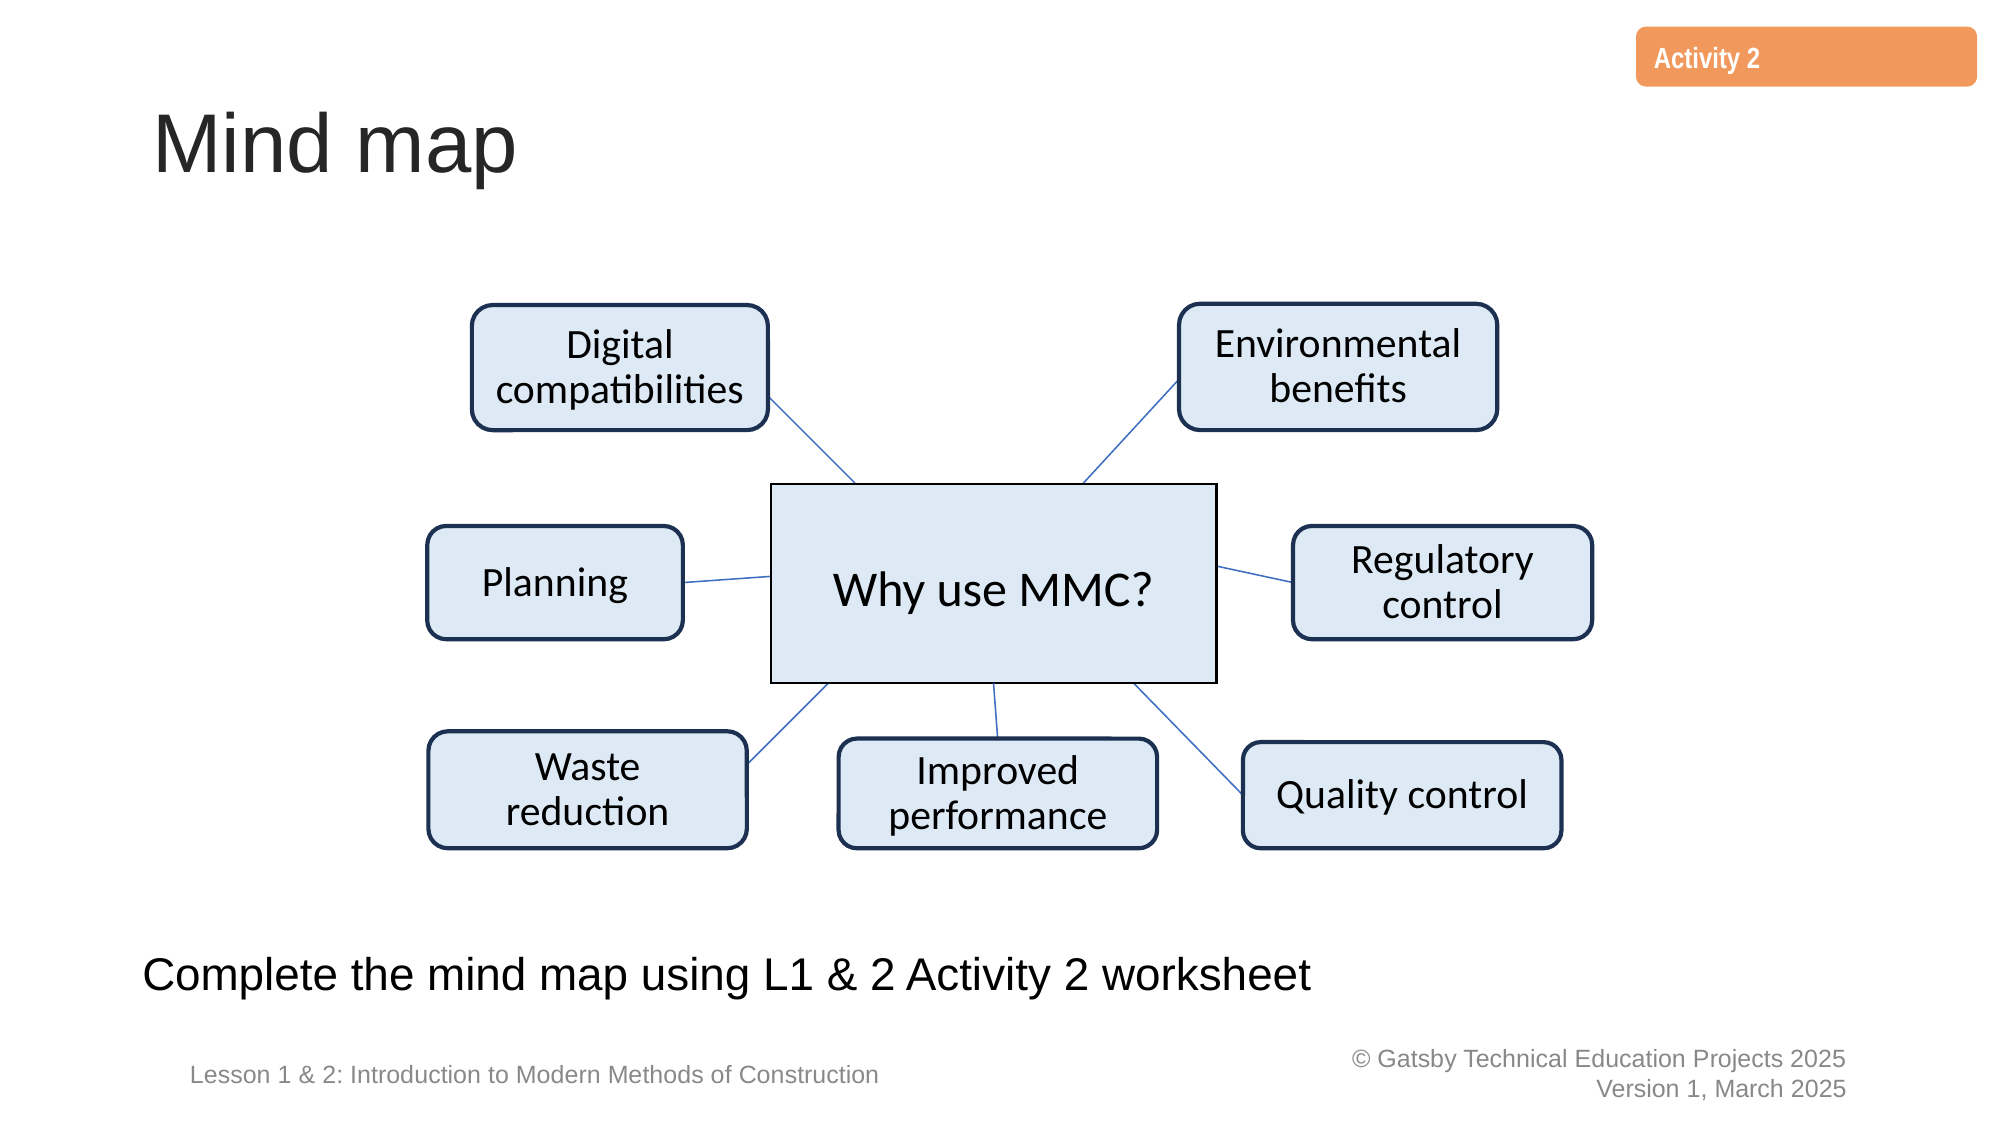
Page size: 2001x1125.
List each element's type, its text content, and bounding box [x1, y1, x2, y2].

text_box Complete the mind map using L1 & 2 Activity 2 worksheet [127, 936, 1342, 1007]
text_box Quality control [1242, 742, 1562, 849]
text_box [765, 393, 879, 507]
list Lesson 1 & 2: Introduction to Modern Methods of Construction [137, 1042, 934, 1103]
list Why use MMC? [770, 484, 1217, 684]
text_box Improved performance [838, 738, 1158, 849]
title Mind map [137, 56, 1975, 235]
text_box Digital compatibilities [471, 305, 768, 431]
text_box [732, 669, 843, 780]
text_box Environmental benefits [1178, 303, 1498, 431]
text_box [1081, 378, 1180, 485]
text_box Planning [427, 525, 683, 640]
text_box Activity 2 [1636, 26, 1978, 87]
text_box Regulatory control [1293, 525, 1593, 640]
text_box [682, 573, 812, 583]
text_box Waste reduction [428, 731, 747, 849]
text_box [1111, 543, 1294, 583]
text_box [993, 683, 999, 742]
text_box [1023, 570, 1244, 796]
